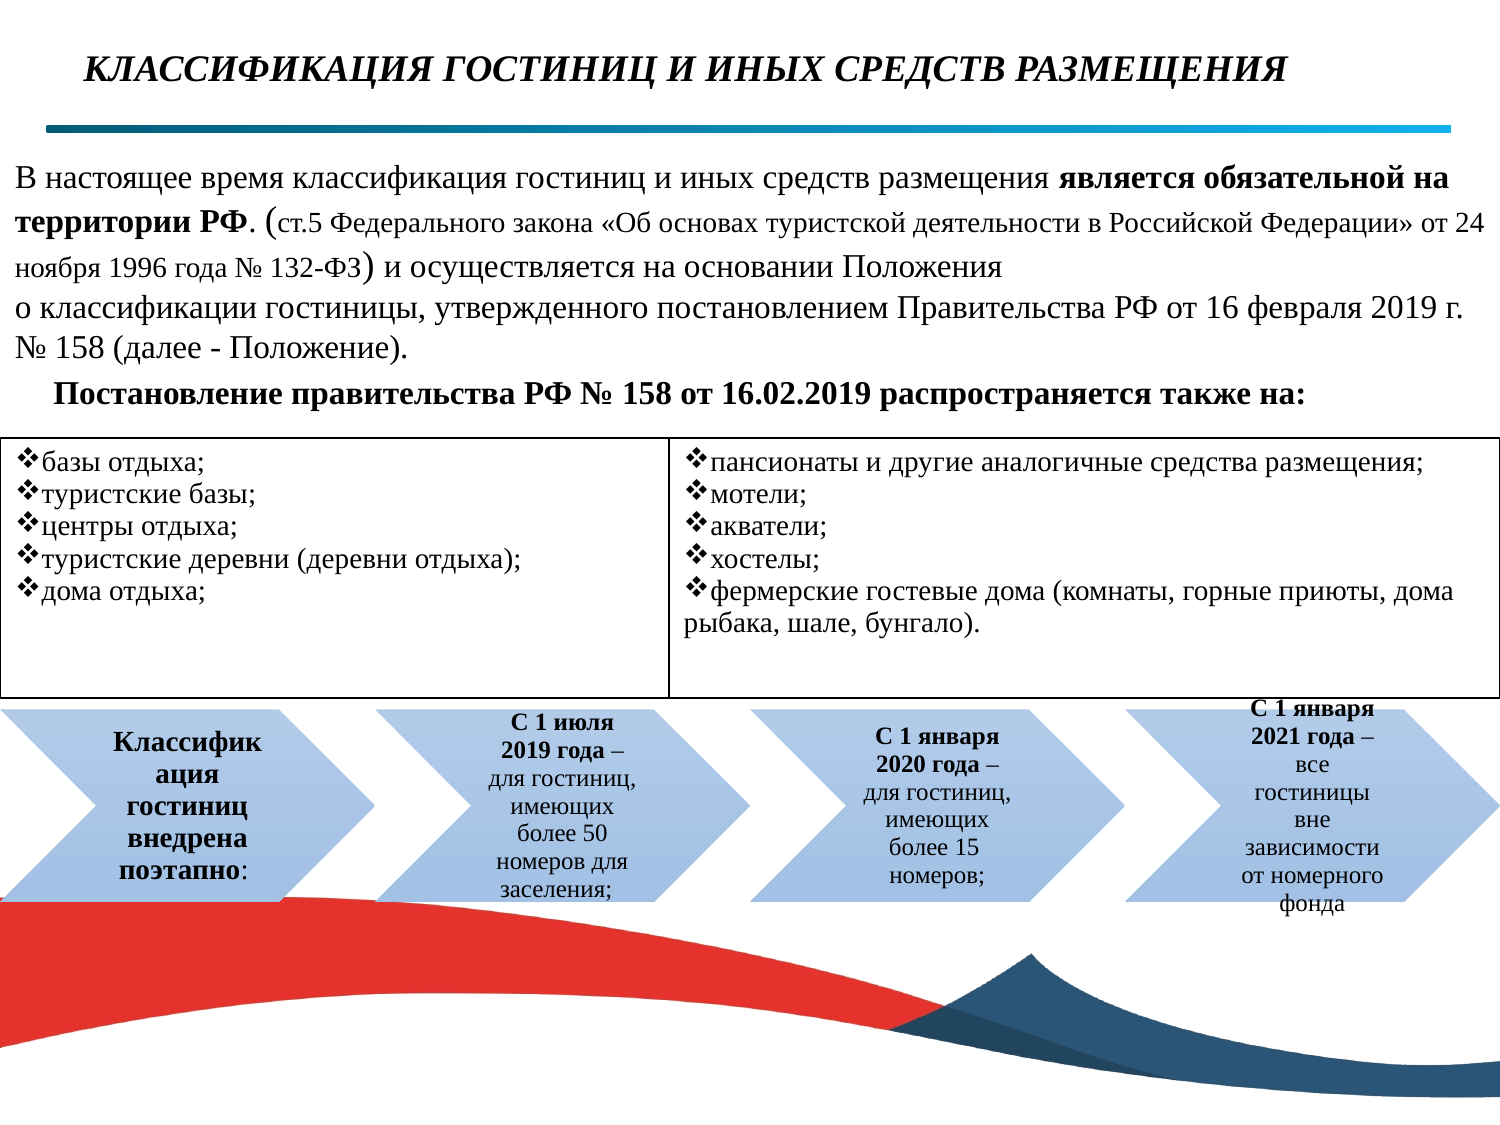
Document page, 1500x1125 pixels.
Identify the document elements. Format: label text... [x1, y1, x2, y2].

text_box [46, 124, 1452, 133]
table_header пансионаты и другие аналогичные средства размещения; мотели; акватели; хостелы; фермерские гостевые дома (комнаты, горные приюты, дома рыбака, шале, бунгало). [670, 439, 1499, 697]
text_box Классификация гостиниц и иных средств Размещения [68, 36, 1500, 97]
picture [0, 903, 1500, 1125]
table_header базы отдыха; туристские базы; центры отдыха; туристские деревни (деревни отдыха); дома отдыха; [1, 439, 668, 697]
text_box Постановление правительства РФ № 158 от 16.02.2019 распространяется также на: [38, 364, 1391, 419]
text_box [0, 709, 1500, 903]
text_box В настоящее время классификация гостиниц и иных средств размещения является обязательной на территории РФ. (ст.5 Федерального закона «Об основах туристской деятельности в Российской Федерации» от 24 ноября 1996 года № 132-ФЗ) и осуществляется на основании Положения о классификации гостиницы, утвержденного постановлением Правительства РФ от 16 февраля 2019 г. № 158 (далее - Положение). [0, 147, 1500, 373]
